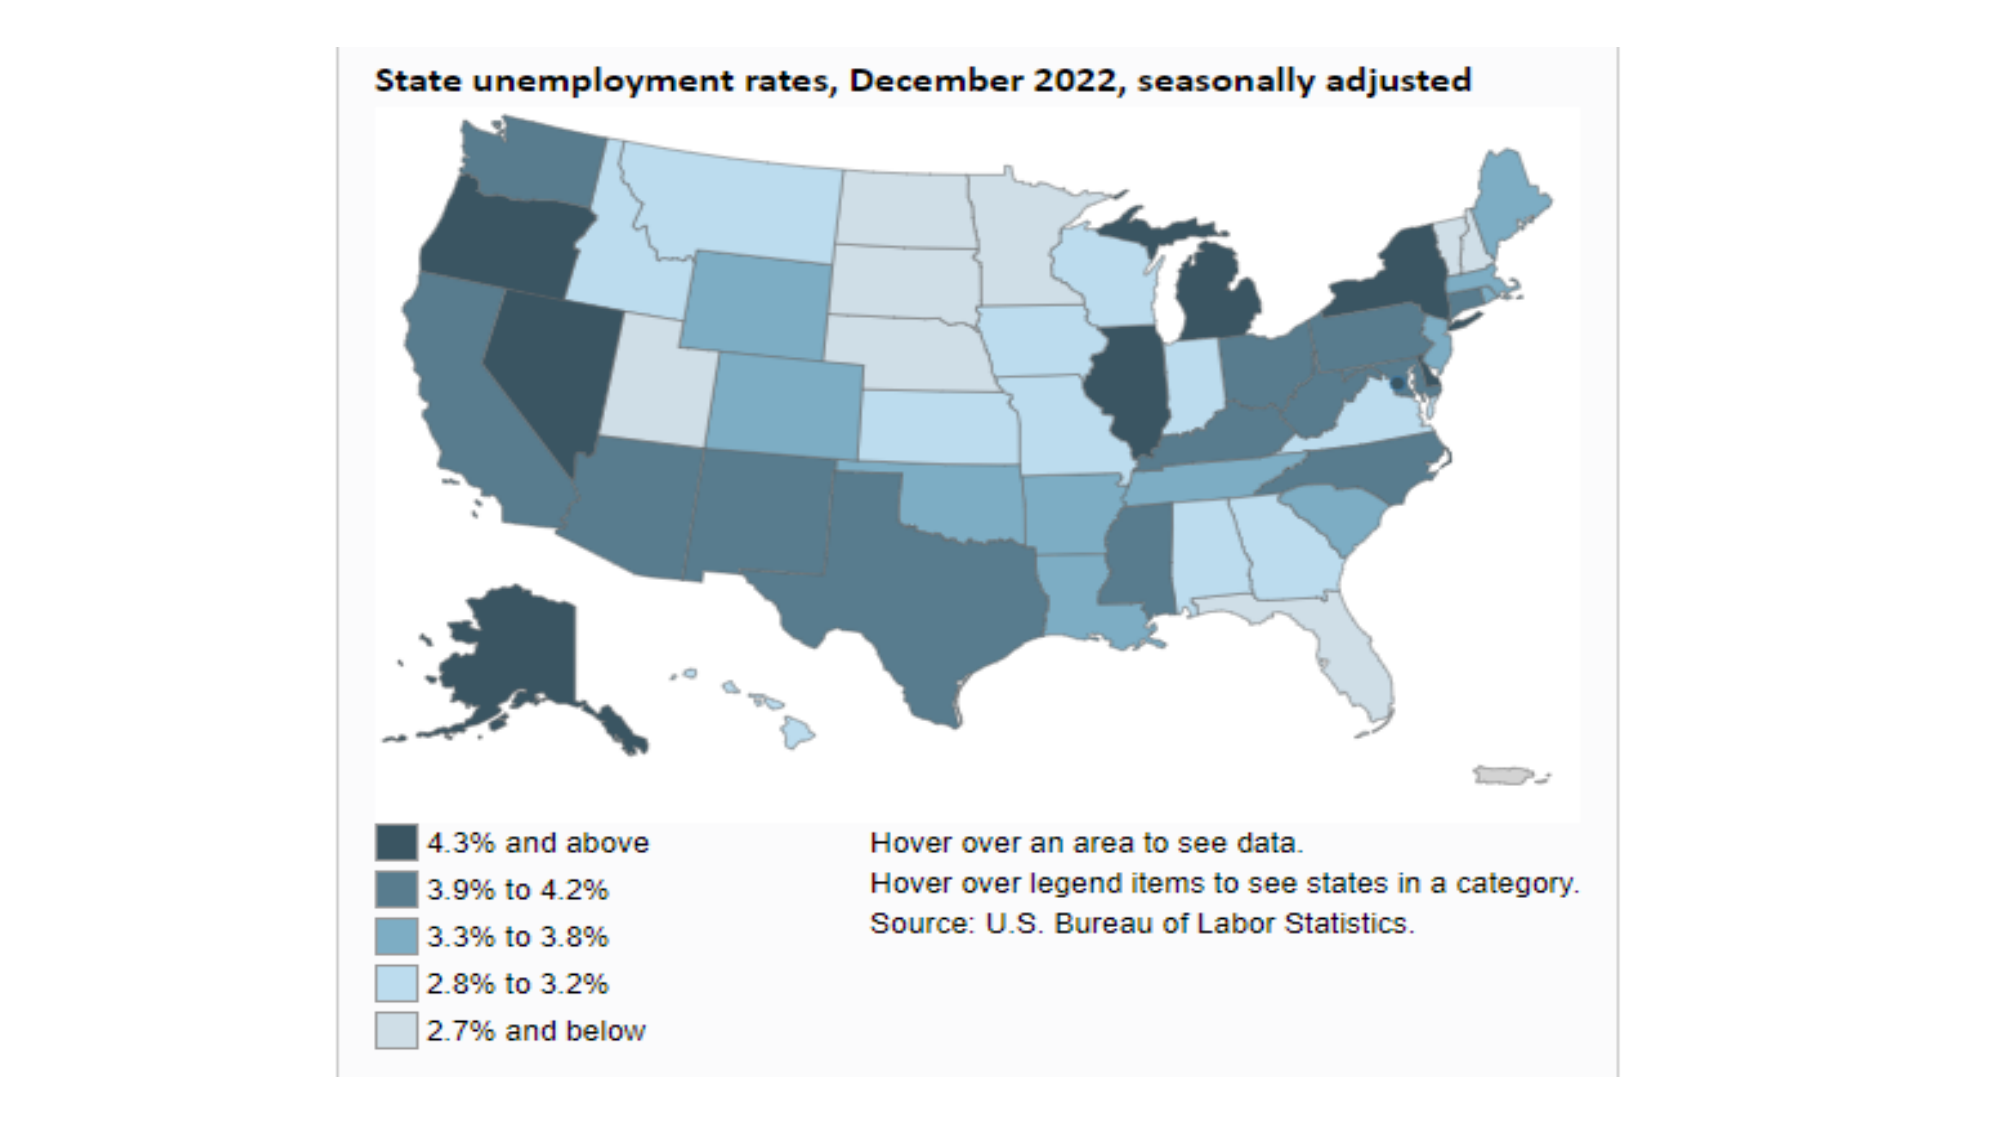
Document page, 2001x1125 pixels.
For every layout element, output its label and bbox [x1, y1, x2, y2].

picture [319, 47, 1633, 1077]
